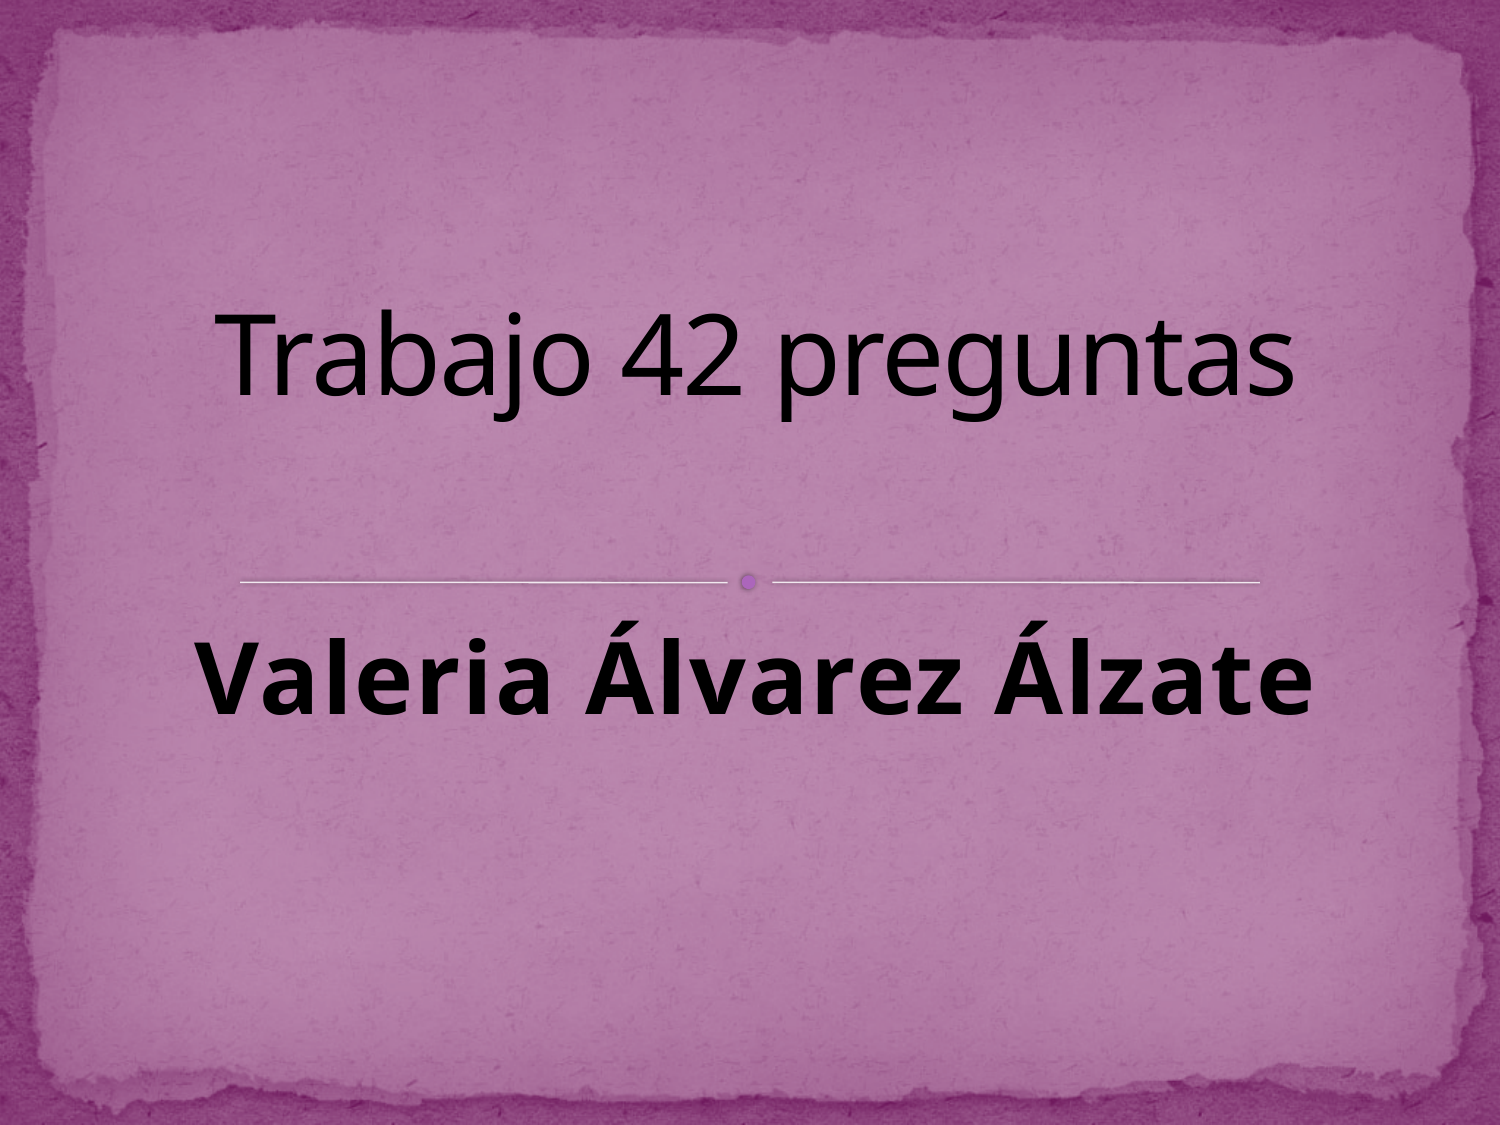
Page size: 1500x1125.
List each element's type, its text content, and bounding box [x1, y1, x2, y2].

title Trabajo 42 preguntas [74, 235, 1438, 561]
subtitle Valeria Álvarez Álzate [75, 606, 1438, 795]
